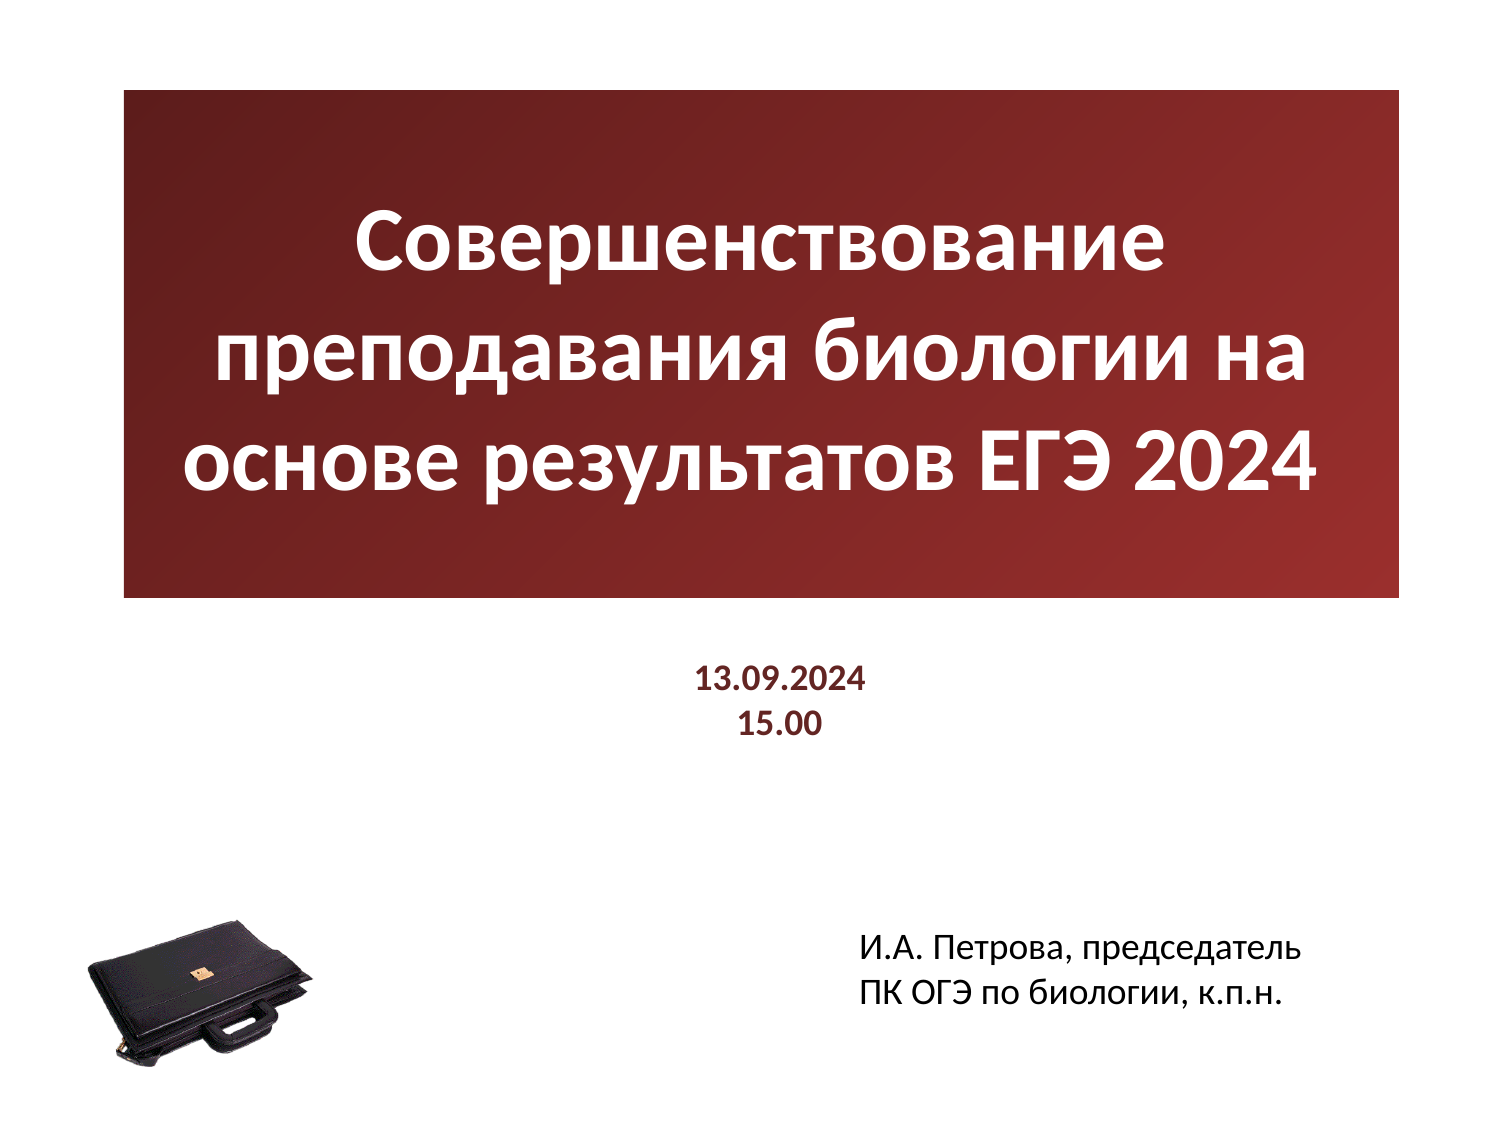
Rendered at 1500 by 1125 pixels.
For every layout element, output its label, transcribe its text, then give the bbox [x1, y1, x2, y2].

picture [64, 914, 340, 1076]
text_box И.А. Петрова, председатель ПК ОГЭ по биологии, к.п.н. [844, 914, 1411, 1065]
text_box 13.09.2024 15.00 [454, 645, 1105, 750]
title Совершенствование преподавания биологии на основе результатов ЕГЭ 2024 [123, 90, 1399, 598]
